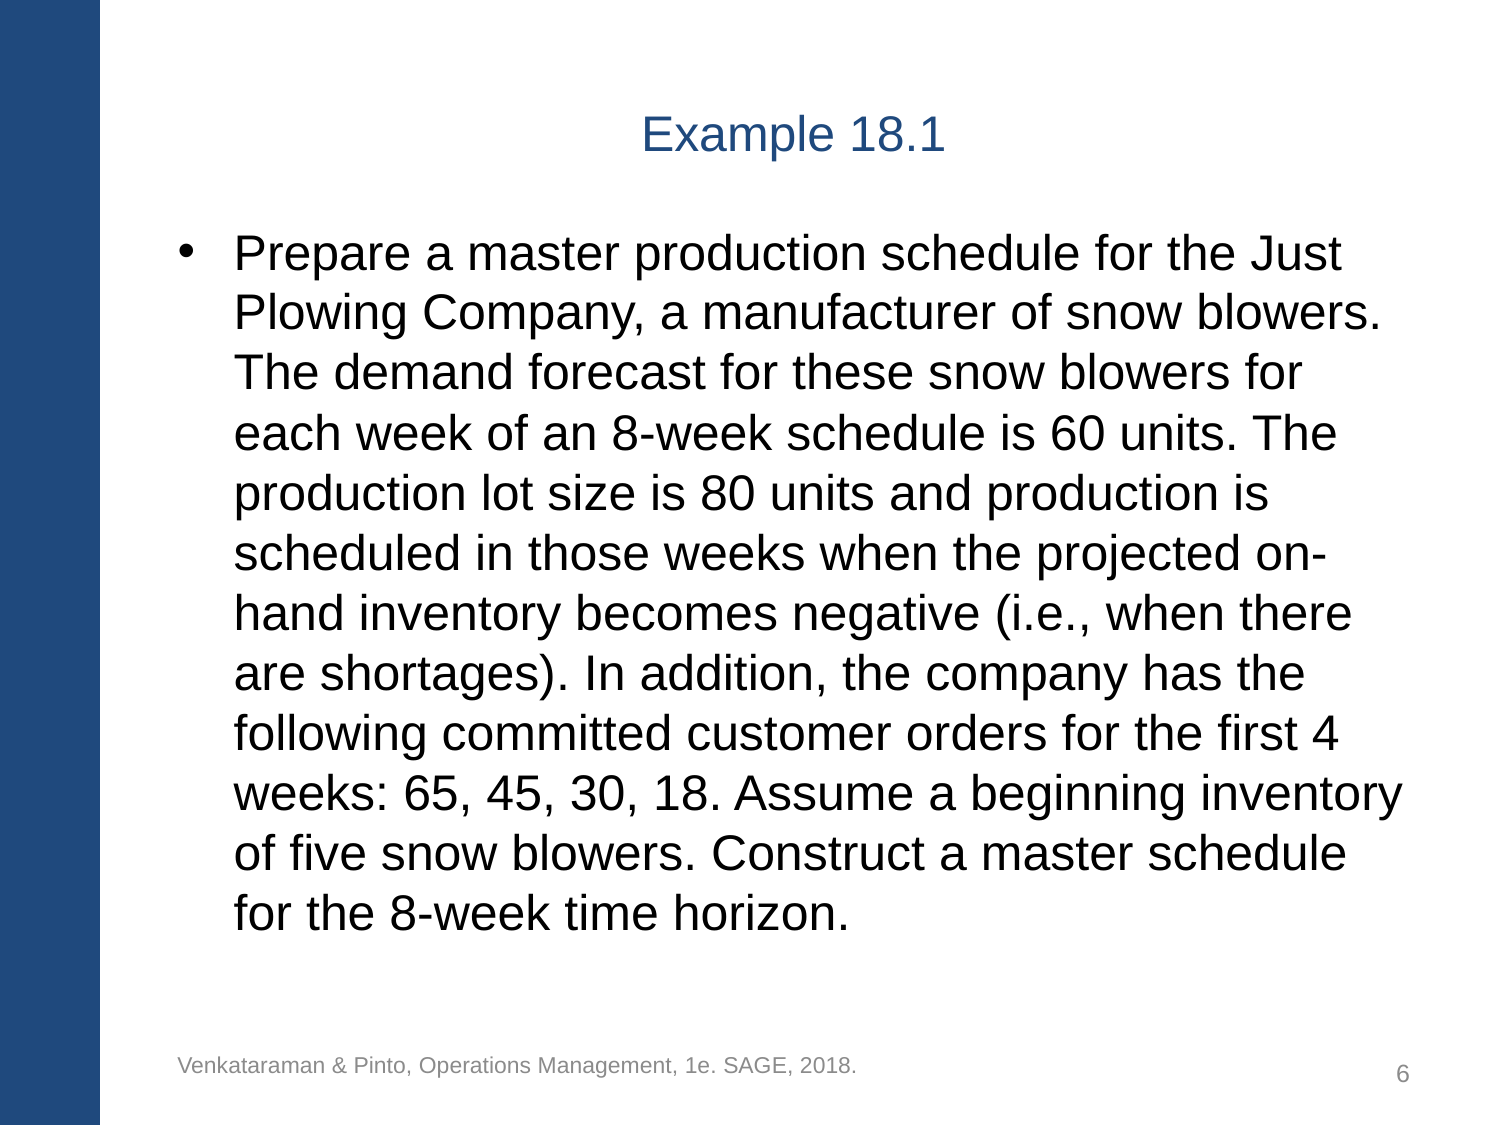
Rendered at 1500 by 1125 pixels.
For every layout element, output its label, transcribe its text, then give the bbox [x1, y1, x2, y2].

list Prepare a master production schedule for the Just Plowing Company, a manufacturer of snow blowers. The demand forecast for these snow blowers for each week of an 8-week schedule is 60 units. The production lot size is 80 units and production is scheduled in those weeks when the projected on-hand inventory becomes negative (i.e., when there are shortages). In addition, the company has the following committed customer orders for the first 4 weeks: 65, 45, 30, 18. Assume a beginning inventory of five snow blowers. Construct a master schedule for the 8-week time horizon. [162, 212, 1425, 1025]
title Example 18.1 [162, 37, 1425, 212]
slide_number 6 [1350, 1042, 1425, 1103]
footer Venkataraman & Pinto, Operations Management, 1e. SAGE, 2018. [162, 1042, 1313, 1103]
